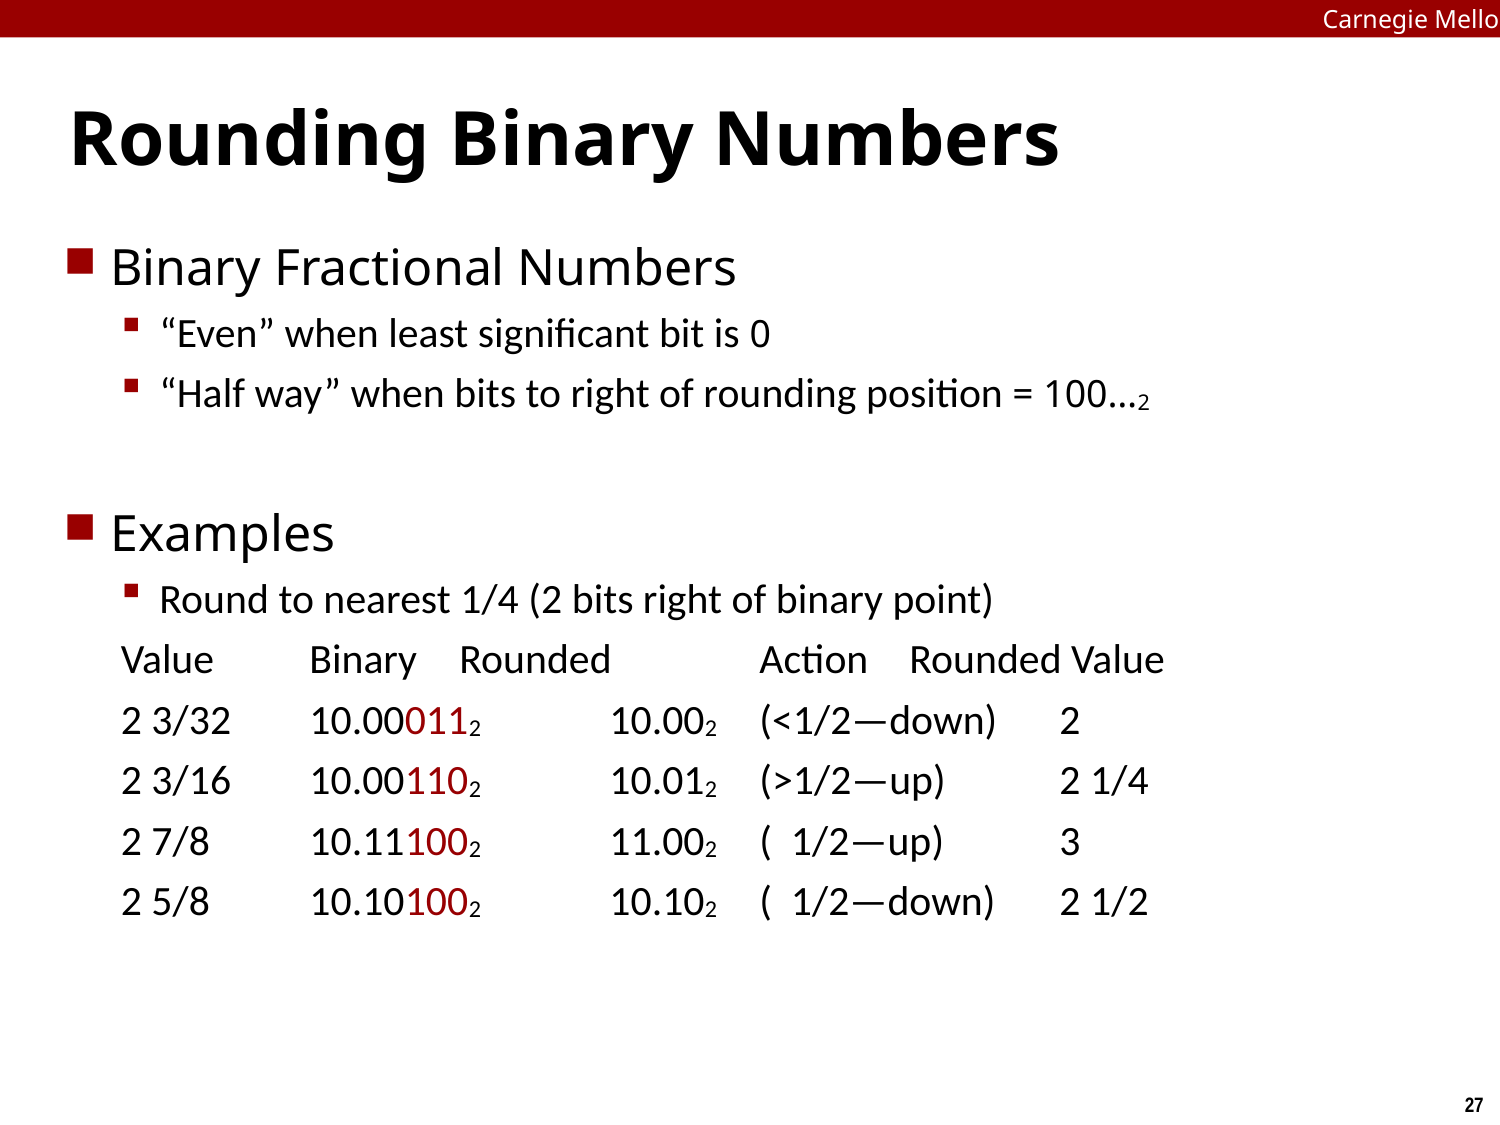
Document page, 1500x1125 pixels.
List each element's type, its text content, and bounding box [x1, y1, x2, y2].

list Binary Fractional Numbers “Even” when least significant bit is 0 “Half way” when bits to right of rounding position = 100…2 Examples Round to nearest 1/4 (2 bits right of binary point) Value Binary Rounded Action Rounded Value 2 3/32 10.000112 10.002 (<1/2—down) 2 2 3/16 10.001102 10.012 (>1/2—up) 2 1/4 2 7/8 10.111002 11.002 ( 1/2—up) 3 2 5/8 10.101002 10.102 ( 1/2—down) 2 1/2 [62, 228, 1438, 1122]
title Rounding Binary Numbers [62, 41, 1438, 228]
text_box Carnegie Mellon [1322, 3, 1500, 33]
text_box [0, 0, 1500, 38]
